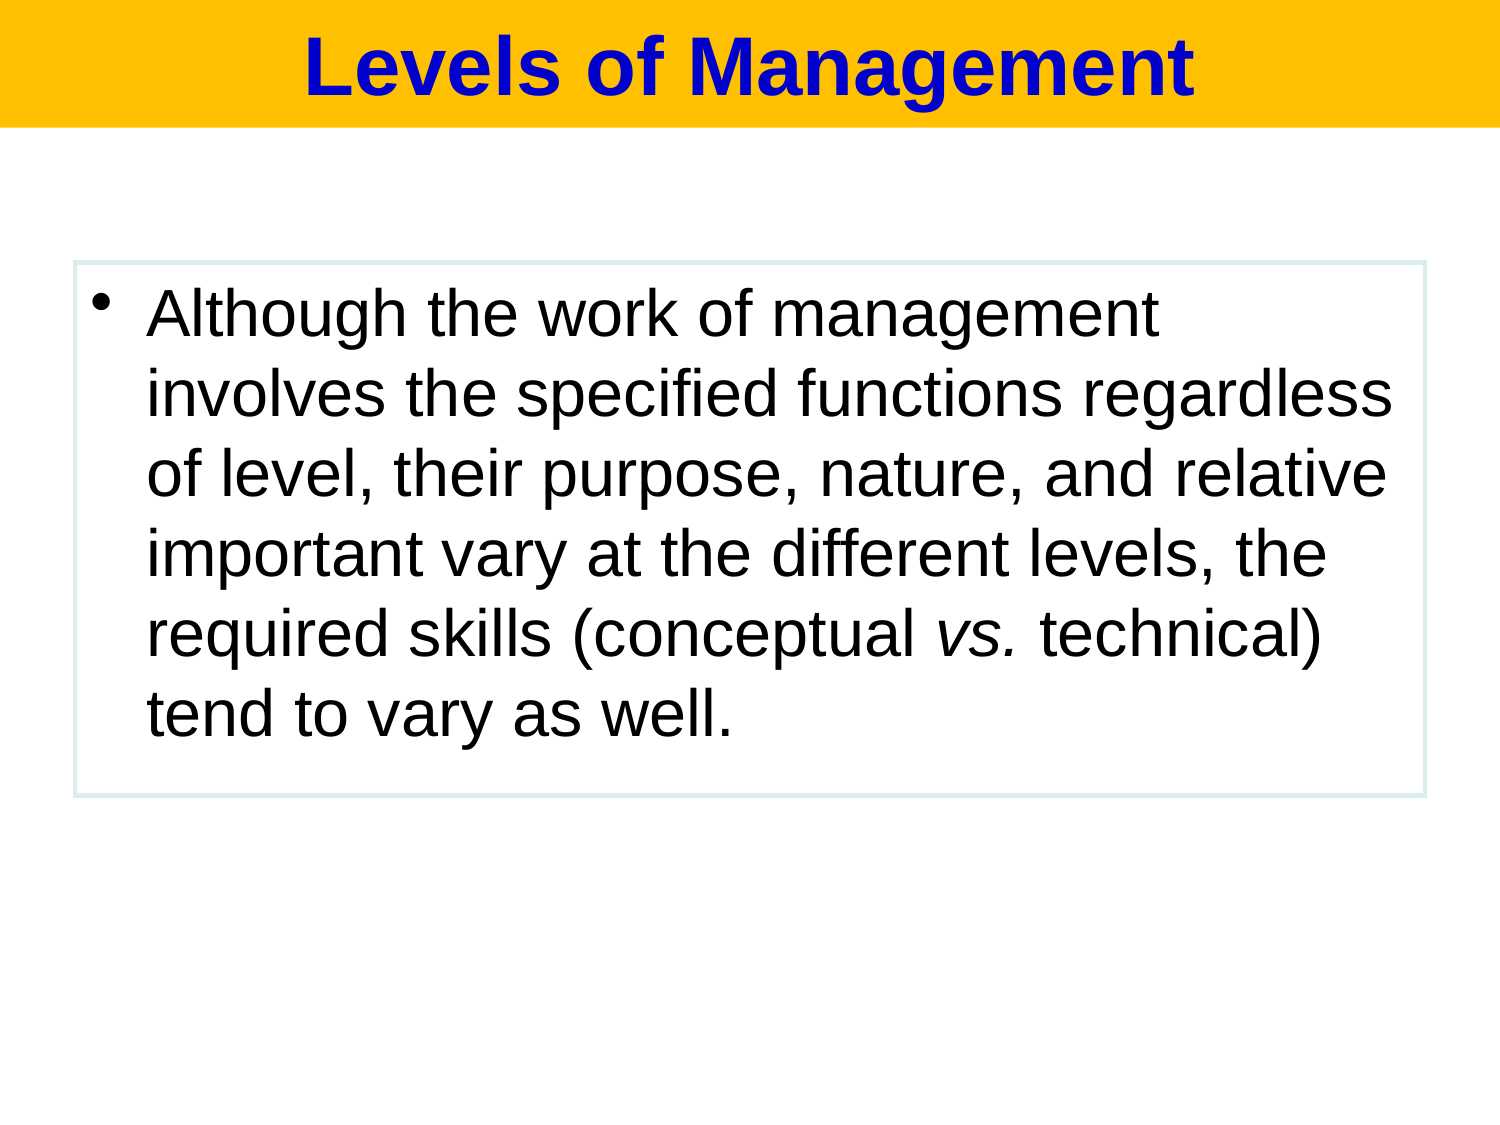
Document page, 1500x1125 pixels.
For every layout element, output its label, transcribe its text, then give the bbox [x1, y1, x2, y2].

list Although the work of management involves the specified functions regardless of level, their purpose, nature, and relative important vary at the different levels, the required skills (conceptual vs. technical) tend to vary as well. [73, 260, 1427, 798]
text_box Levels of Management [0, 0, 1500, 128]
